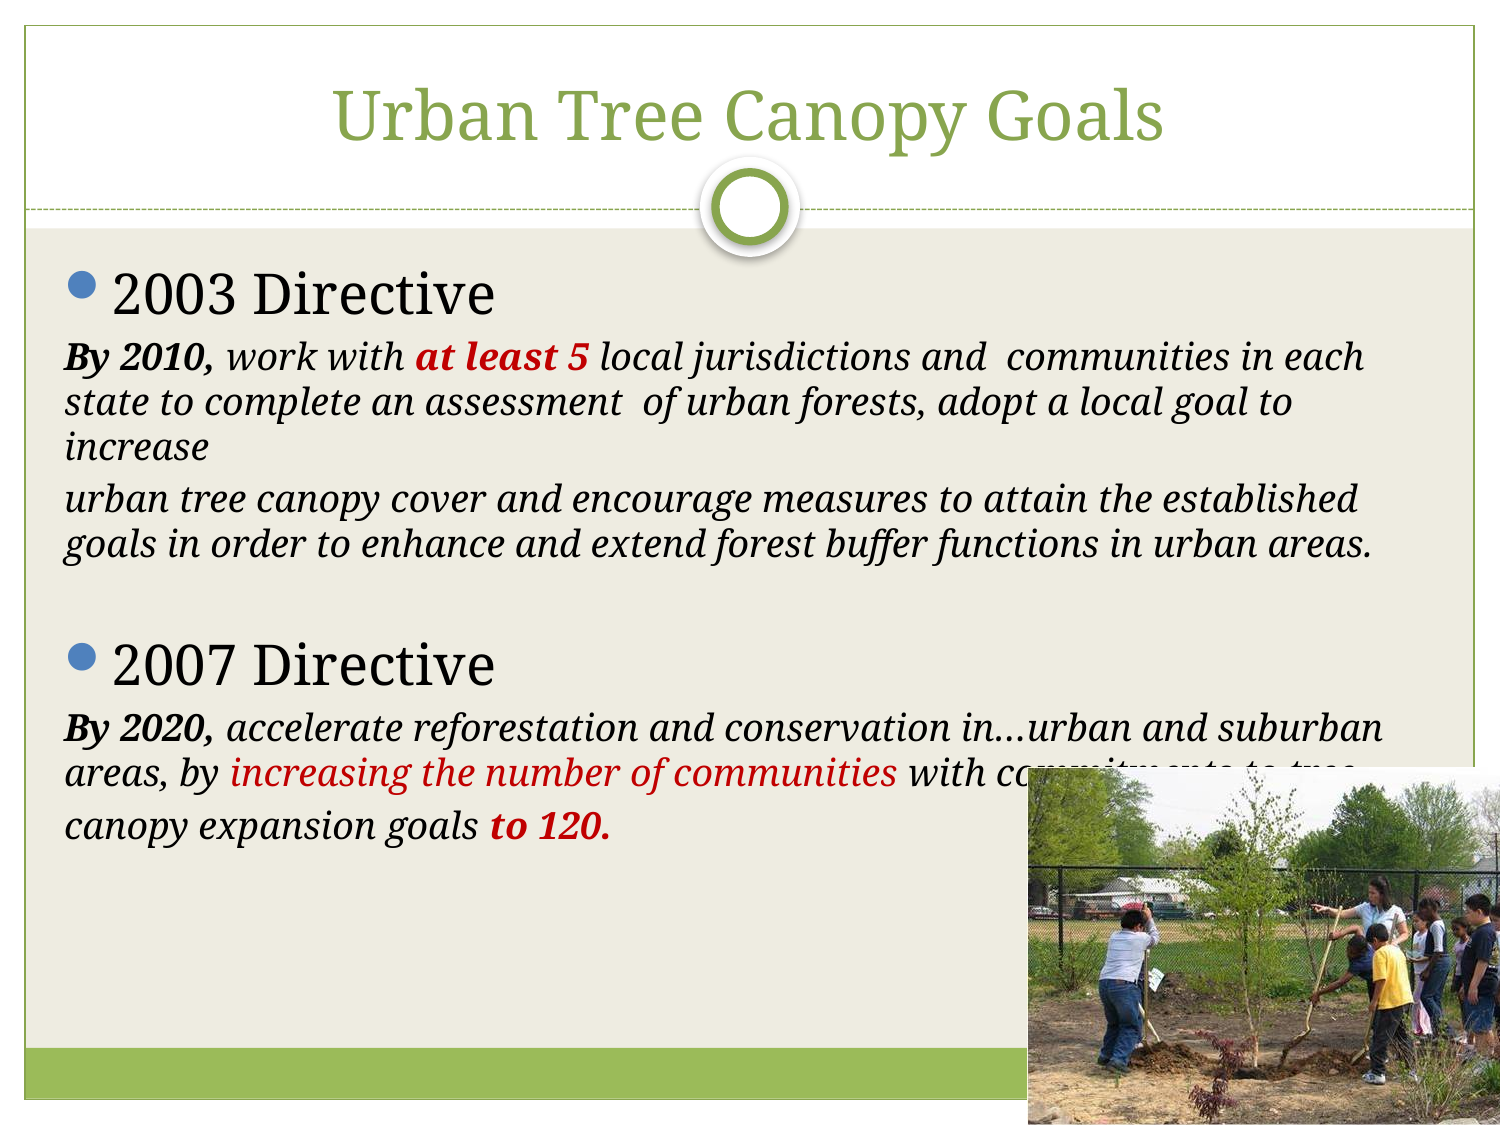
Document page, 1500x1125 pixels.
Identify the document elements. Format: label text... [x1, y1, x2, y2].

list 2003 Directive By 2010, work with at least 5 local jurisdictions and communities in each state to complete an assessment of urban forests, adopt a local goal to increase urban tree canopy cover and encourage measures to attain the established goals in order to enhance and extend forest buffer functions in urban areas. 2007 Directive By 2020, accelerate reforestation and conservation in…urban and suburban areas, by increasing the number of communities with commitments to tree canopy expansion goals to 120. [49, 250, 1445, 1001]
title Urban Tree Canopy Goals [49, 37, 1450, 162]
picture [1027, 766, 1500, 1125]
